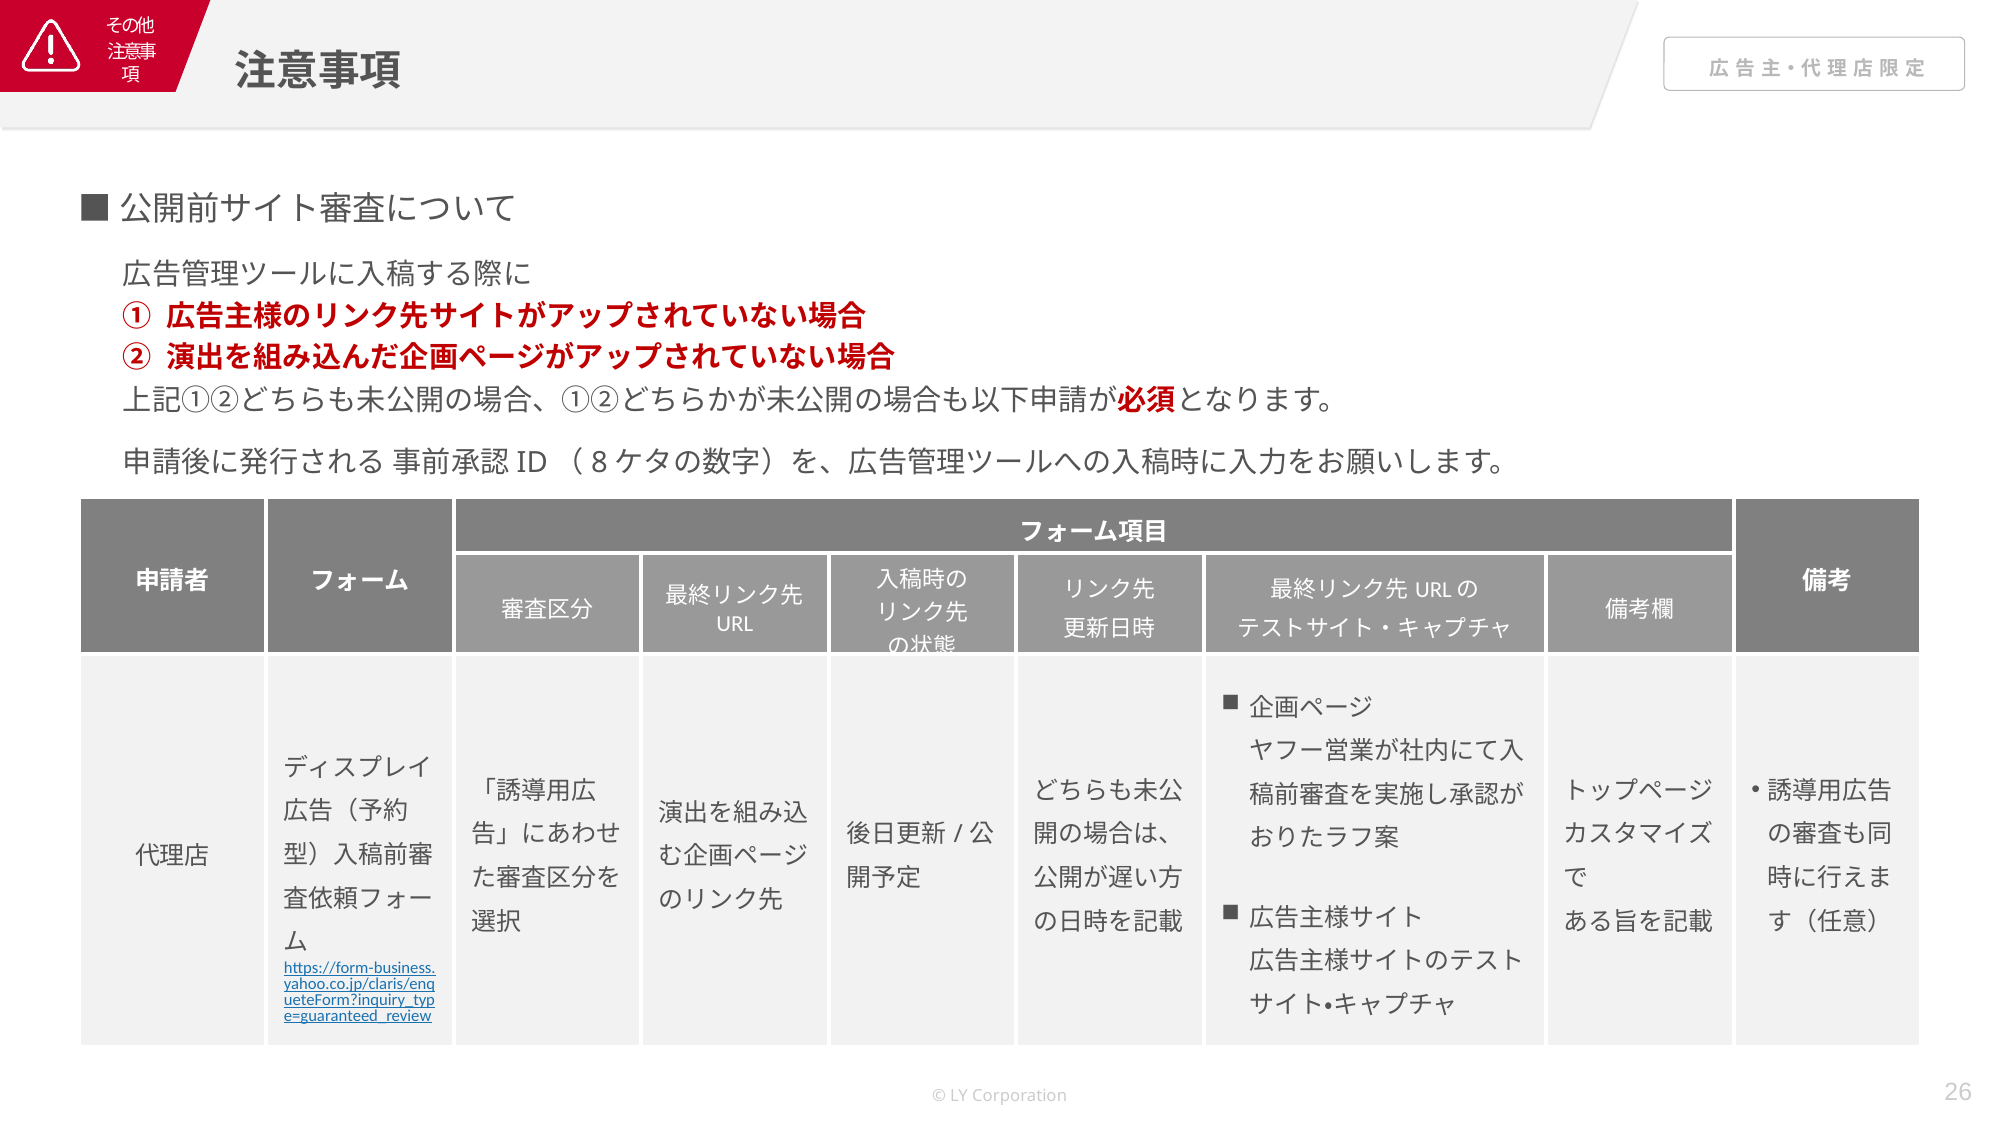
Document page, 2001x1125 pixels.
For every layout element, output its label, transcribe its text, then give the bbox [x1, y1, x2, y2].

table_cell 企画ページ ヤフー営業が社内にて入稿前審査を実施し承認がおりたラフ案 広告主様サイト 広告主様サイトのテストサイト・キャプチャ [1206, 656, 1544, 1045]
table_cell 審査区分 [456, 555, 639, 652]
table_cell 後日更新/公開予定 [831, 656, 1014, 1045]
table_cell トップページカスタマイズで ある旨を記載 [1548, 656, 1732, 1045]
table_header 備考 [1736, 499, 1919, 652]
text_box ■公開前サイト審査について 広告管理ツールに入稿する際に ① 広告主様のリンク先サイトがアップされていない場合 ② 演出を組み込んだ企画ページがアップされていない場合 上記①②どちらも未公開の場合、①②どちらかが未公開の場合も以下申請が必須となります。 申請後に発行される 事前承認ID（8ケタの数字）を、広告管理ツールへの入稿時に入力をお願いします。 [78, 179, 1922, 479]
list 注意事項 [234, 41, 1570, 97]
picture [16, 12, 84, 80]
table_cell ディスプレイ広告（予約型）入稿前審査依頼フォーム https://form-business.yahoo.co.jp/claris/enqueteForm?inquiry_type=guaranteed_review [268, 656, 452, 1045]
table_cell 「誘導用広告」にあわせた審査区分を選択 [456, 656, 639, 1045]
table_header フォーム項目 [456, 499, 1732, 551]
table_cell 最終リンク先URLの テストサイト・キャプチャ [1206, 555, 1544, 652]
table_cell リンク先 更新日時 [1018, 555, 1202, 652]
table_cell 代理店 [81, 656, 264, 1045]
table_cell 誘導用広告の審査も同時に行えます（任意） [1736, 656, 1919, 1045]
table_header フォーム [268, 499, 452, 652]
table_cell 最終リンク先 URL [643, 555, 827, 652]
table_cell 演出を組み込む企画ページのリンク先 [643, 656, 827, 1045]
list その他 注意事項 [98, 12, 170, 81]
table_cell 入稿時の リンク先 の状態 [831, 555, 1014, 652]
table_cell 備考欄 [1548, 555, 1732, 652]
table_header 申請者 [81, 499, 264, 652]
table_cell どちらも未公開の場合は、 公開が遅い方の日時を記載 [1018, 656, 1202, 1045]
